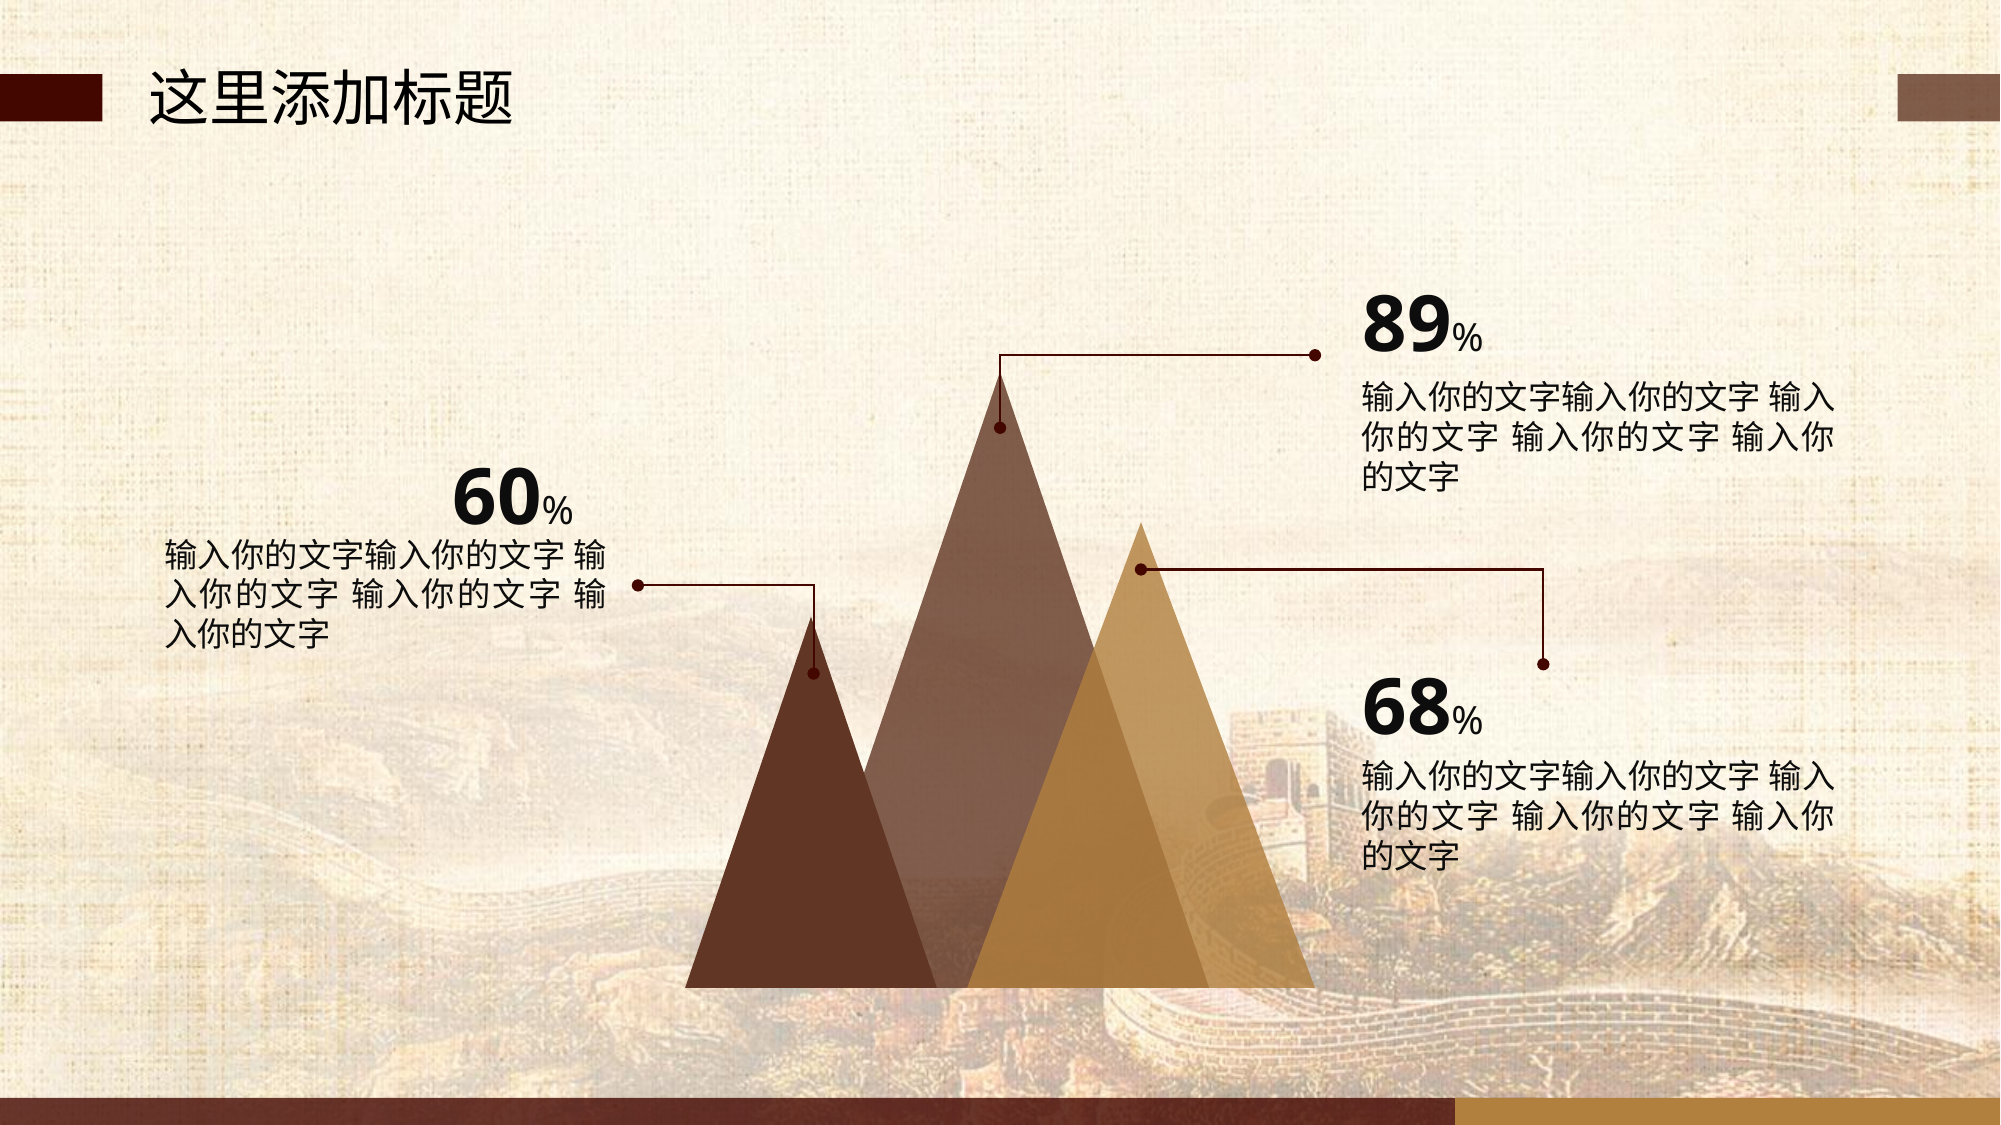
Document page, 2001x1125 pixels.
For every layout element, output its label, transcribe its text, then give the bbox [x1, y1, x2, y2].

text_box 89% [1347, 265, 1499, 368]
text_box 输入你的文字输入你的文字 输入你的文字 输入你的文字 输入你的文字 [149, 526, 622, 661]
text_box [965, 519, 1317, 989]
picture [0, 0, 2001, 1125]
text_box [1134, 563, 1550, 671]
text_box 这里添加标题 [133, 52, 622, 141]
text_box 68% [1347, 649, 1499, 748]
text_box [1897, 73, 2000, 122]
text_box 输入你的文字输入你的文字 输入你的文字 输入你的文字 输入你的文字 [1346, 748, 1851, 883]
text_box [0, 1097, 1454, 1125]
text_box [0, 73, 103, 122]
text_box 输入你的文字输入你的文字 输入你的文字 输入你的文字 输入你的文字 [1346, 368, 1851, 504]
text_box [789, 371, 1094, 989]
text_box [683, 625, 864, 989]
text_box [993, 349, 1322, 434]
text_box [631, 579, 820, 680]
text_box [1454, 1097, 2000, 1125]
text_box 60% [437, 439, 589, 548]
